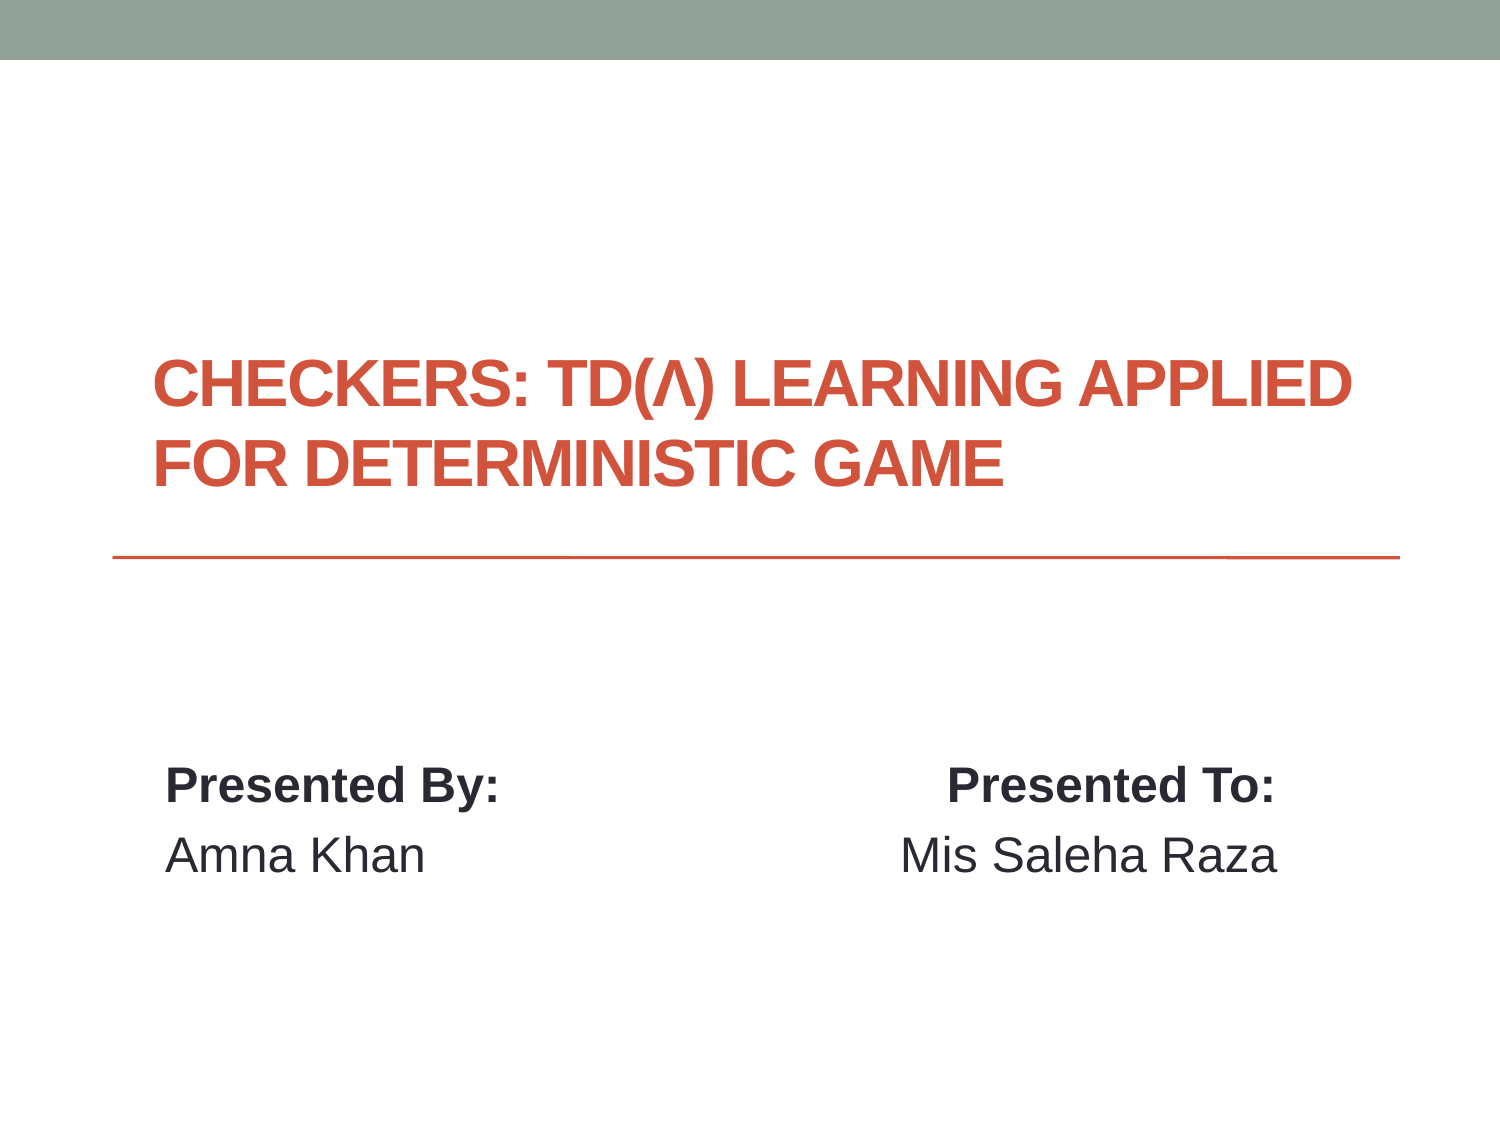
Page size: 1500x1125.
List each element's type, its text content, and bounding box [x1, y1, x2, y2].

subtitle Presented By: Presented To: Amna Khan Mis Saleha Raza [150, 675, 1450, 963]
title CHECKERS: TD(λ) LEARNING APPLIED FOR DETERMINISTIC GAME [137, 125, 1413, 588]
